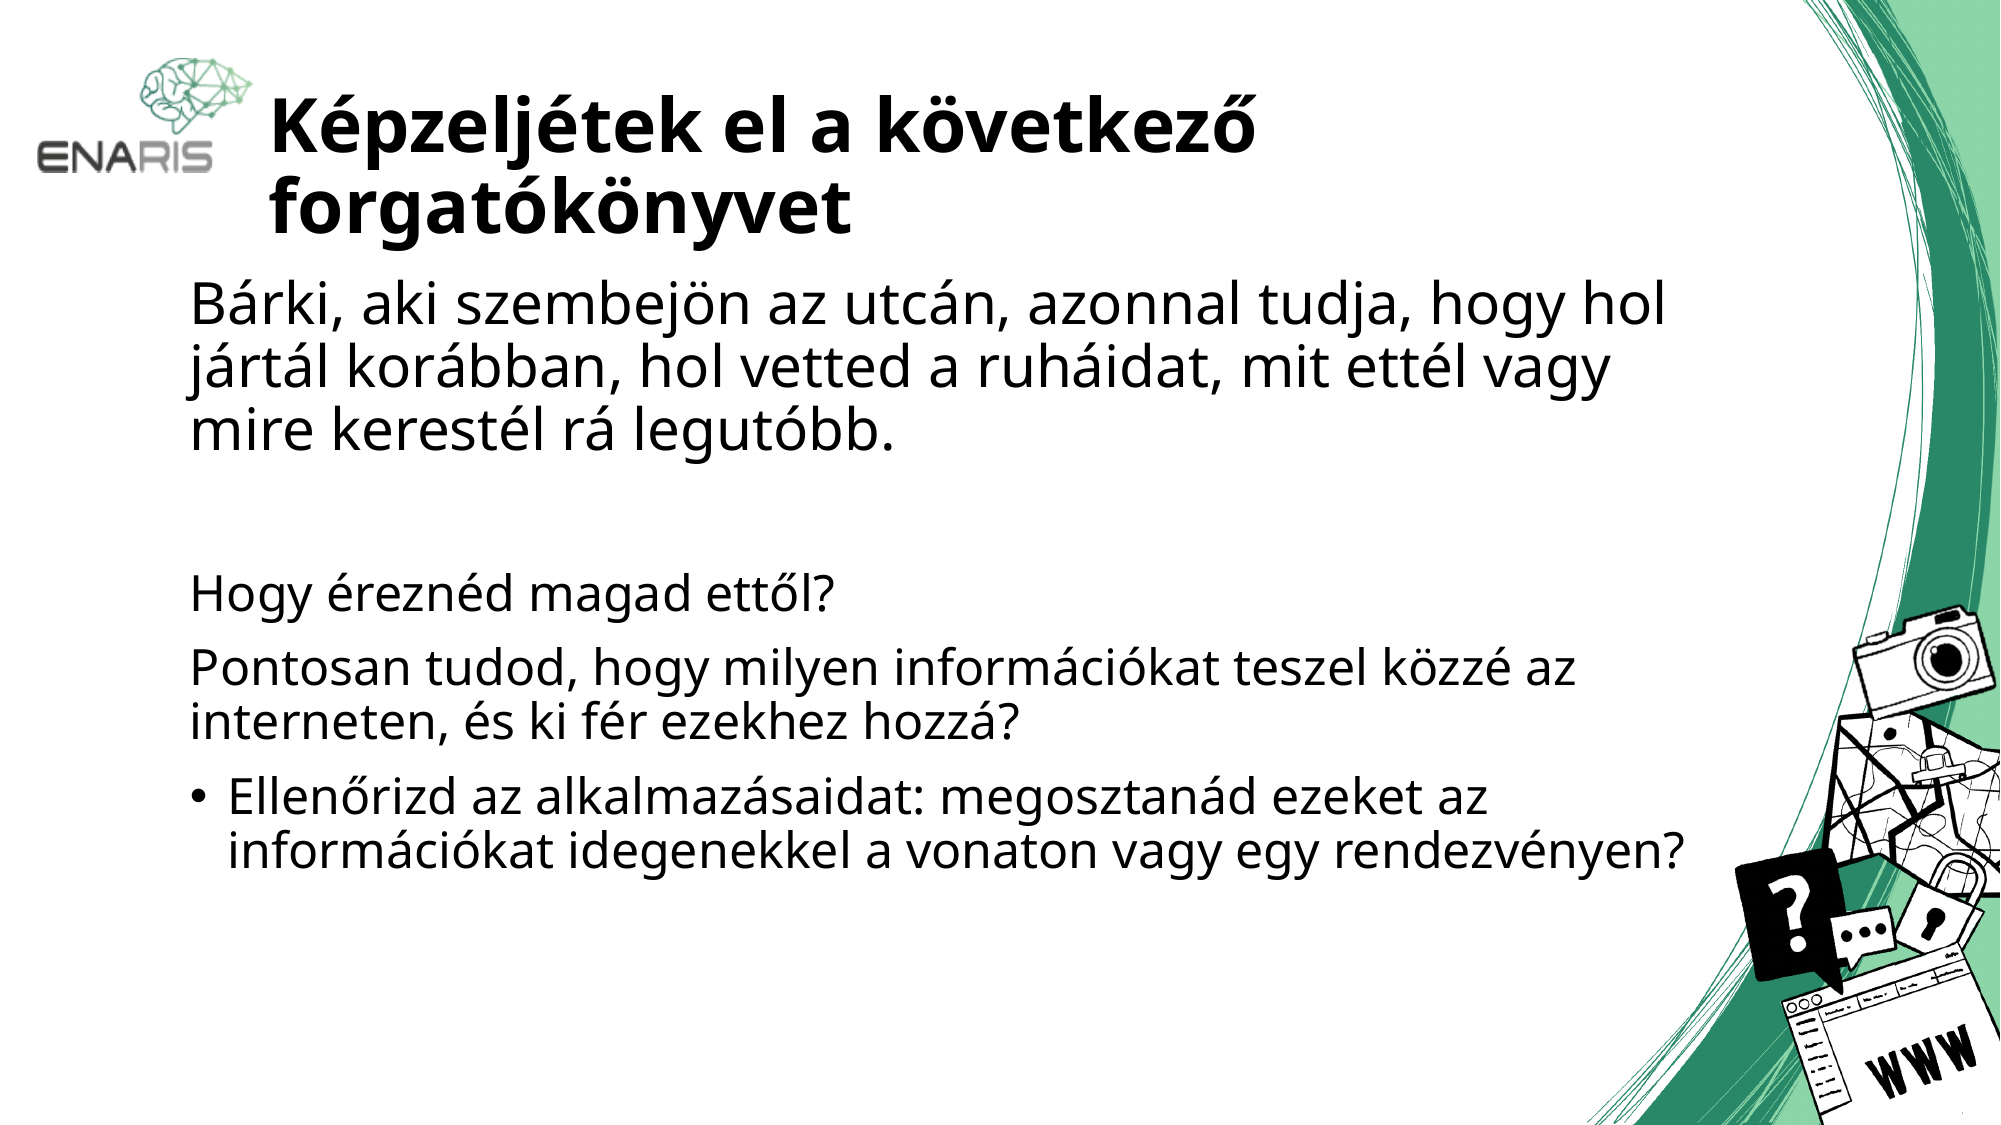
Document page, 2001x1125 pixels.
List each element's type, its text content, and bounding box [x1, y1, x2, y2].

picture [37, 58, 254, 173]
title Képzeljétek el a következő forgatókönyvet [253, 59, 1863, 278]
picture [408, 0, 2000, 1125]
list Bárki, aki szembejön az utcán, azonnal tudja, hogy hol jártál korábban, hol vetted a ruháidat, mit ettél vagy mire kerestél rá legutóbb. Hogy éreznéd magad ettől? Pontosan tudod, hogy milyen információkat teszel közzé az interneten, és ki fér ezekhez hozzá? Ellenőrizd az alkalmazásaidat: megosztanád ezeket az információkat idegenekkel a vonaton vagy egy rendezvényen? [137, 267, 1728, 1050]
